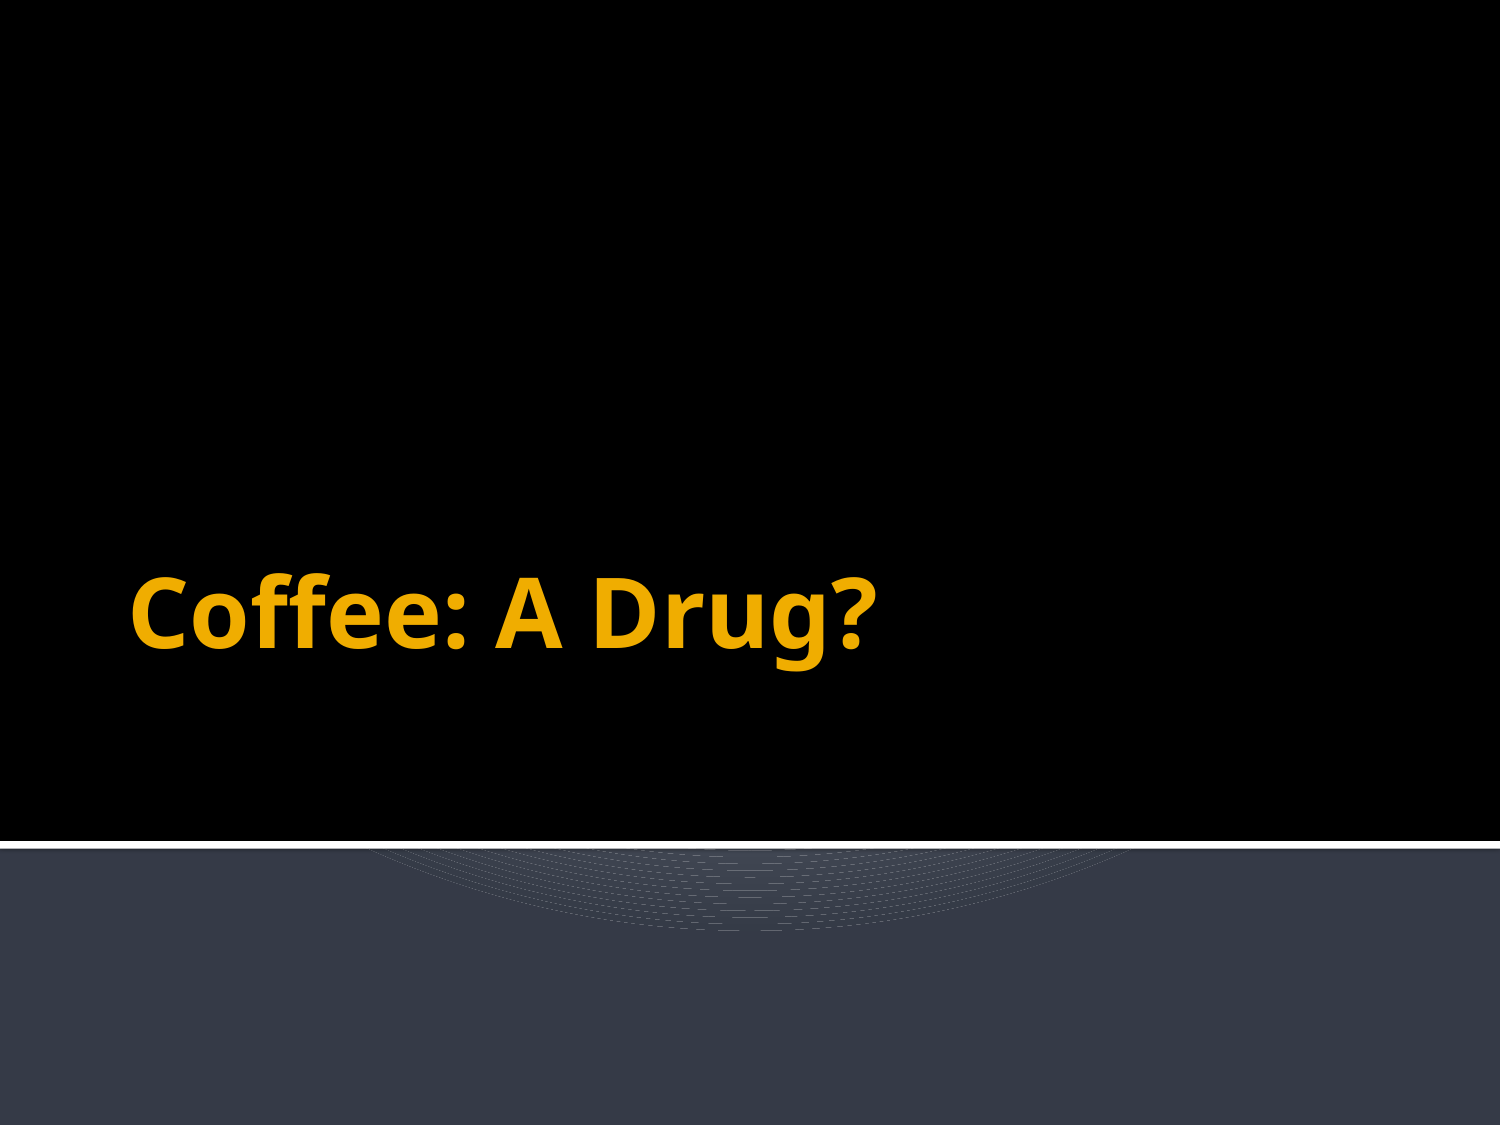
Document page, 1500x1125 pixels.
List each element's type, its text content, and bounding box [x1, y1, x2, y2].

title Coffee: A Drug? [112, 550, 1438, 825]
